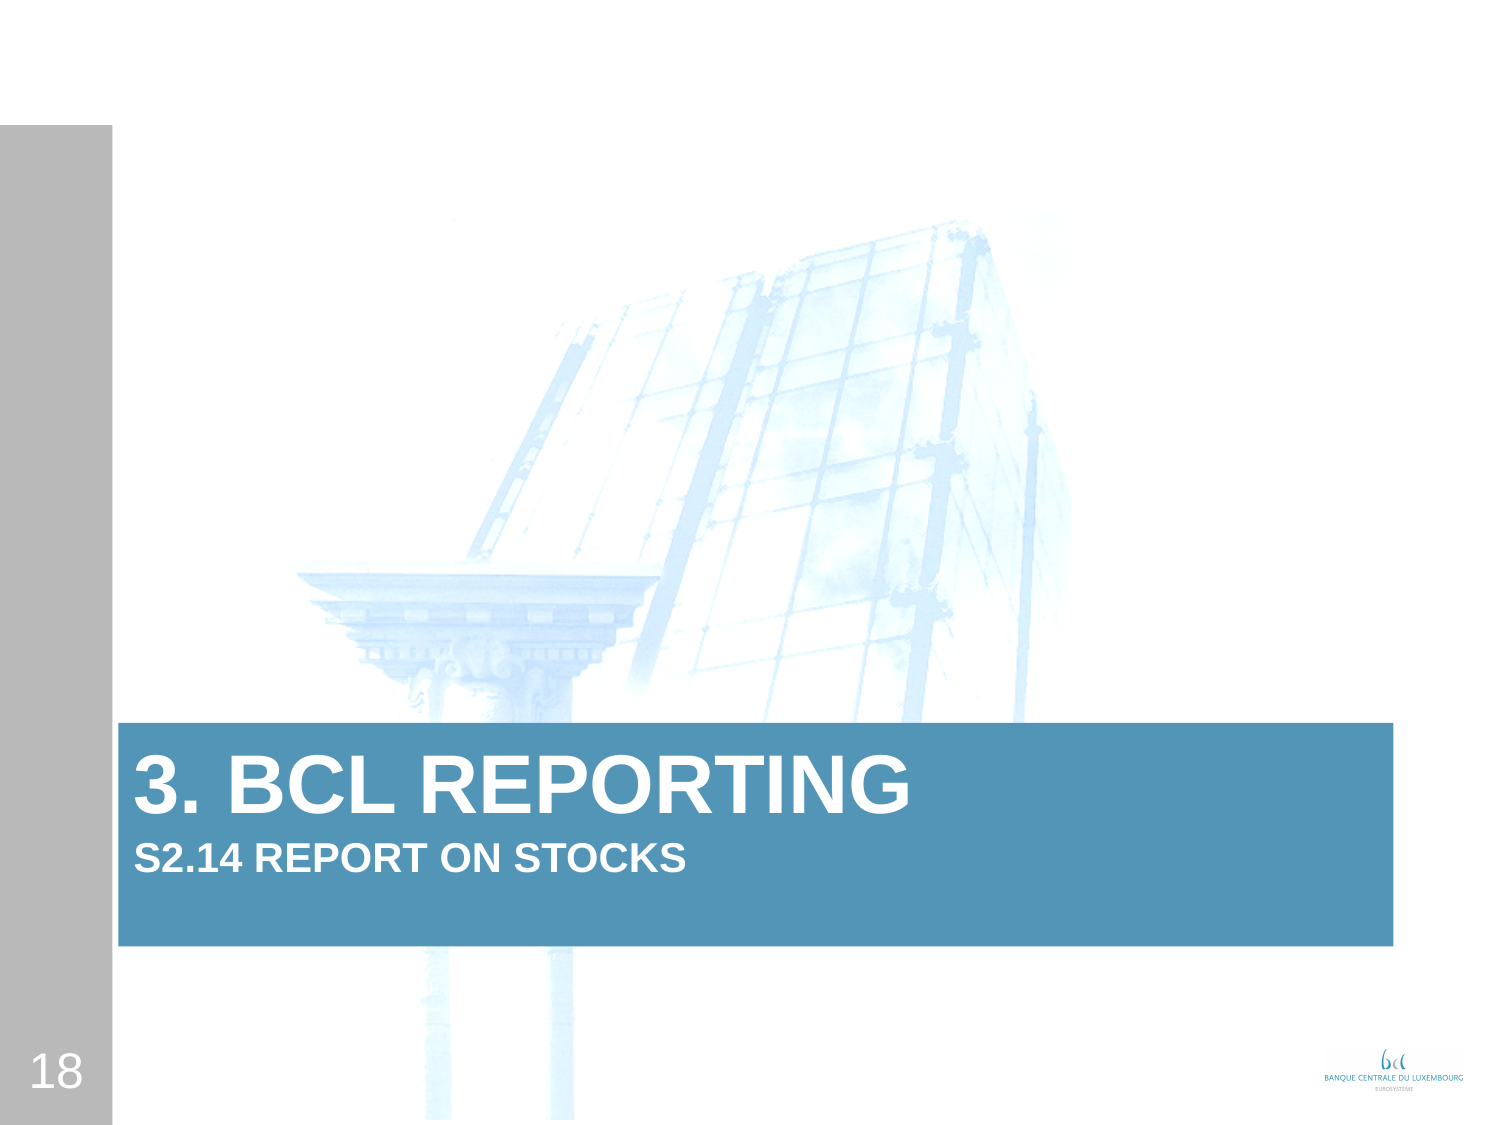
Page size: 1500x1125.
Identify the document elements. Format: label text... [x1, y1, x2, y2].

slide_number 18 [0, 1012, 113, 1125]
title 3. Bcl reporting S2.14 Report on stocks [118, 722, 1394, 947]
picture [287, 212, 1500, 1120]
